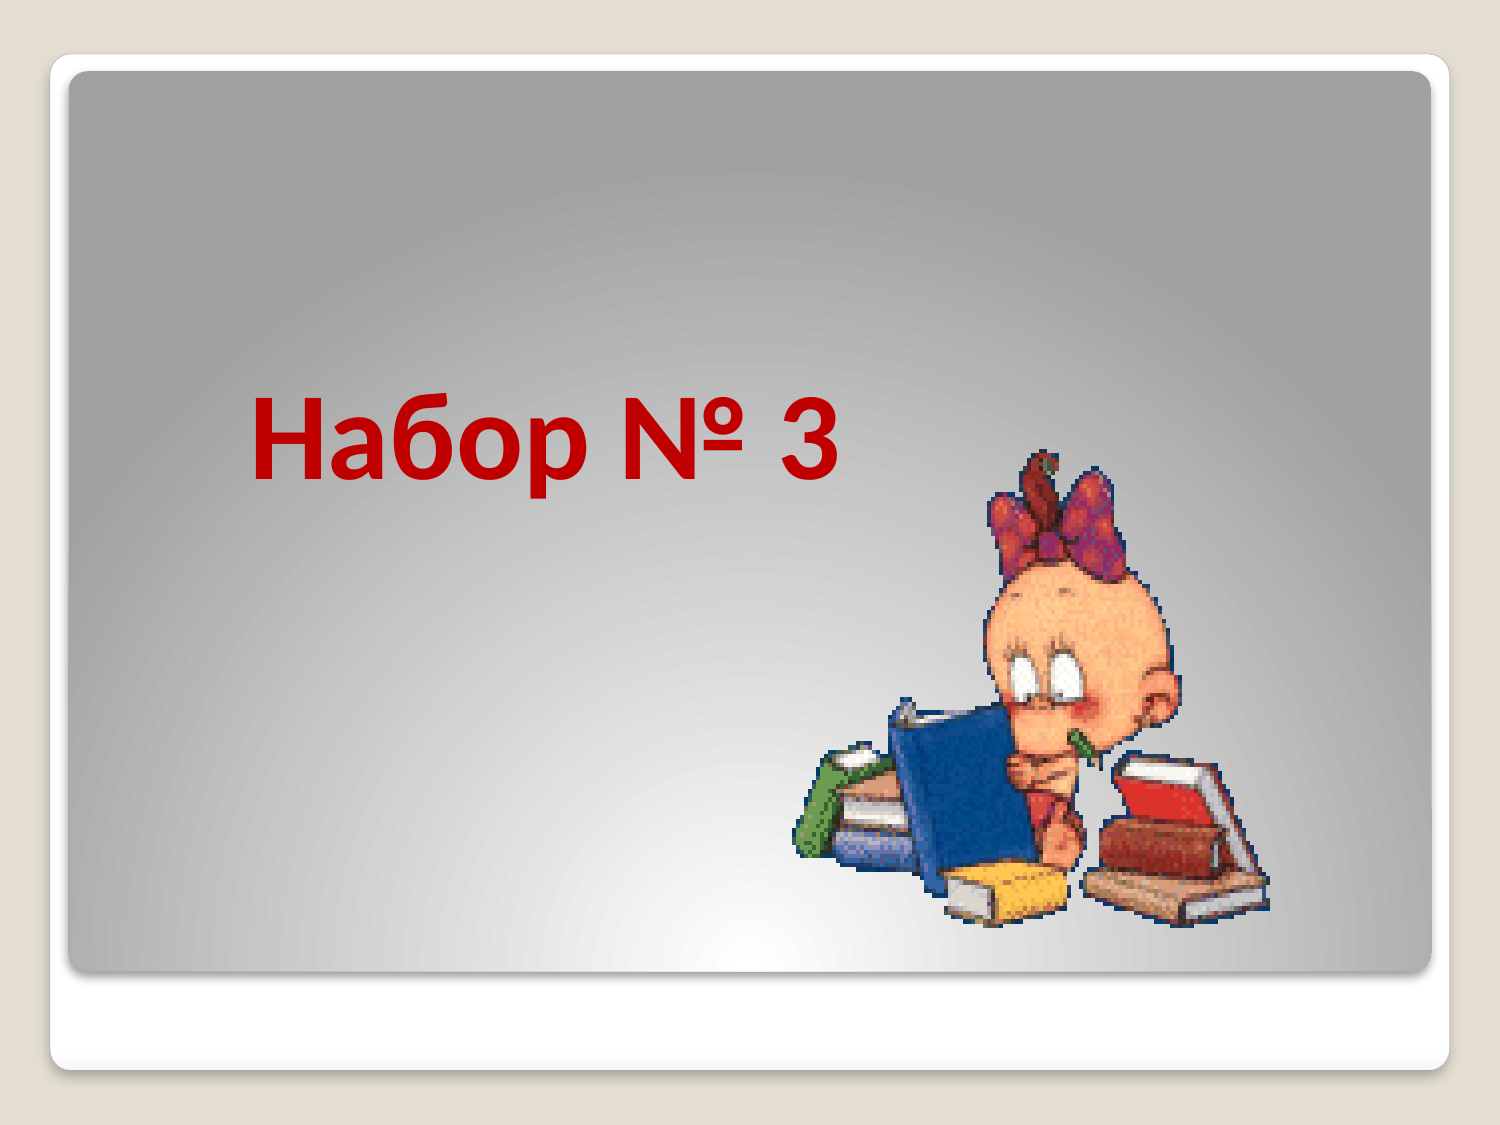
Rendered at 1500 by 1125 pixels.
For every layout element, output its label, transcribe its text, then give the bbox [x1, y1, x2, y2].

picture [784, 445, 1278, 934]
title Набор № 3 [234, 339, 1500, 513]
